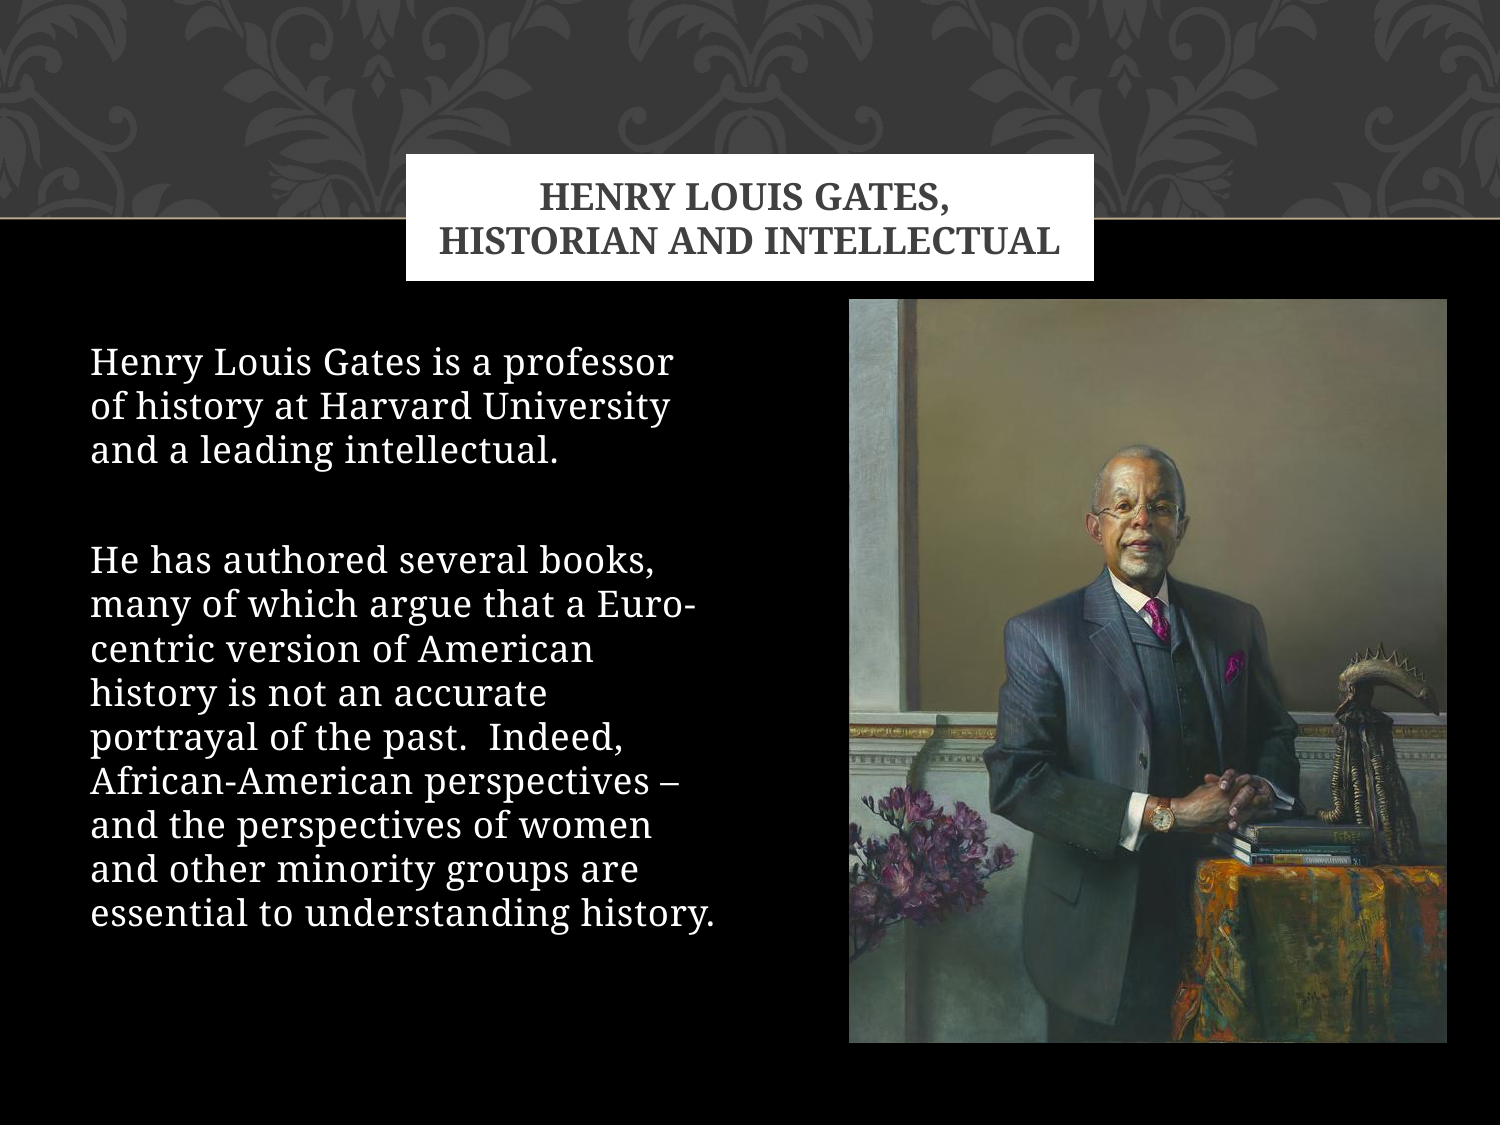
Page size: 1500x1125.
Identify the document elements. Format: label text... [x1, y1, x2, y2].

title Henry Louis Gates, Historian and Intellectual [406, 154, 1094, 281]
list Henry Louis Gates is a professor of history at Harvard University and a leading intellectual. He has authored several books, many of which argue that a Euro-centric version of American history is not an accurate portrayal of the past. Indeed, African-American perspectives – and the perspectives of women and other minority groups are essential to understanding history. [75, 331, 735, 989]
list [849, 299, 1447, 1043]
